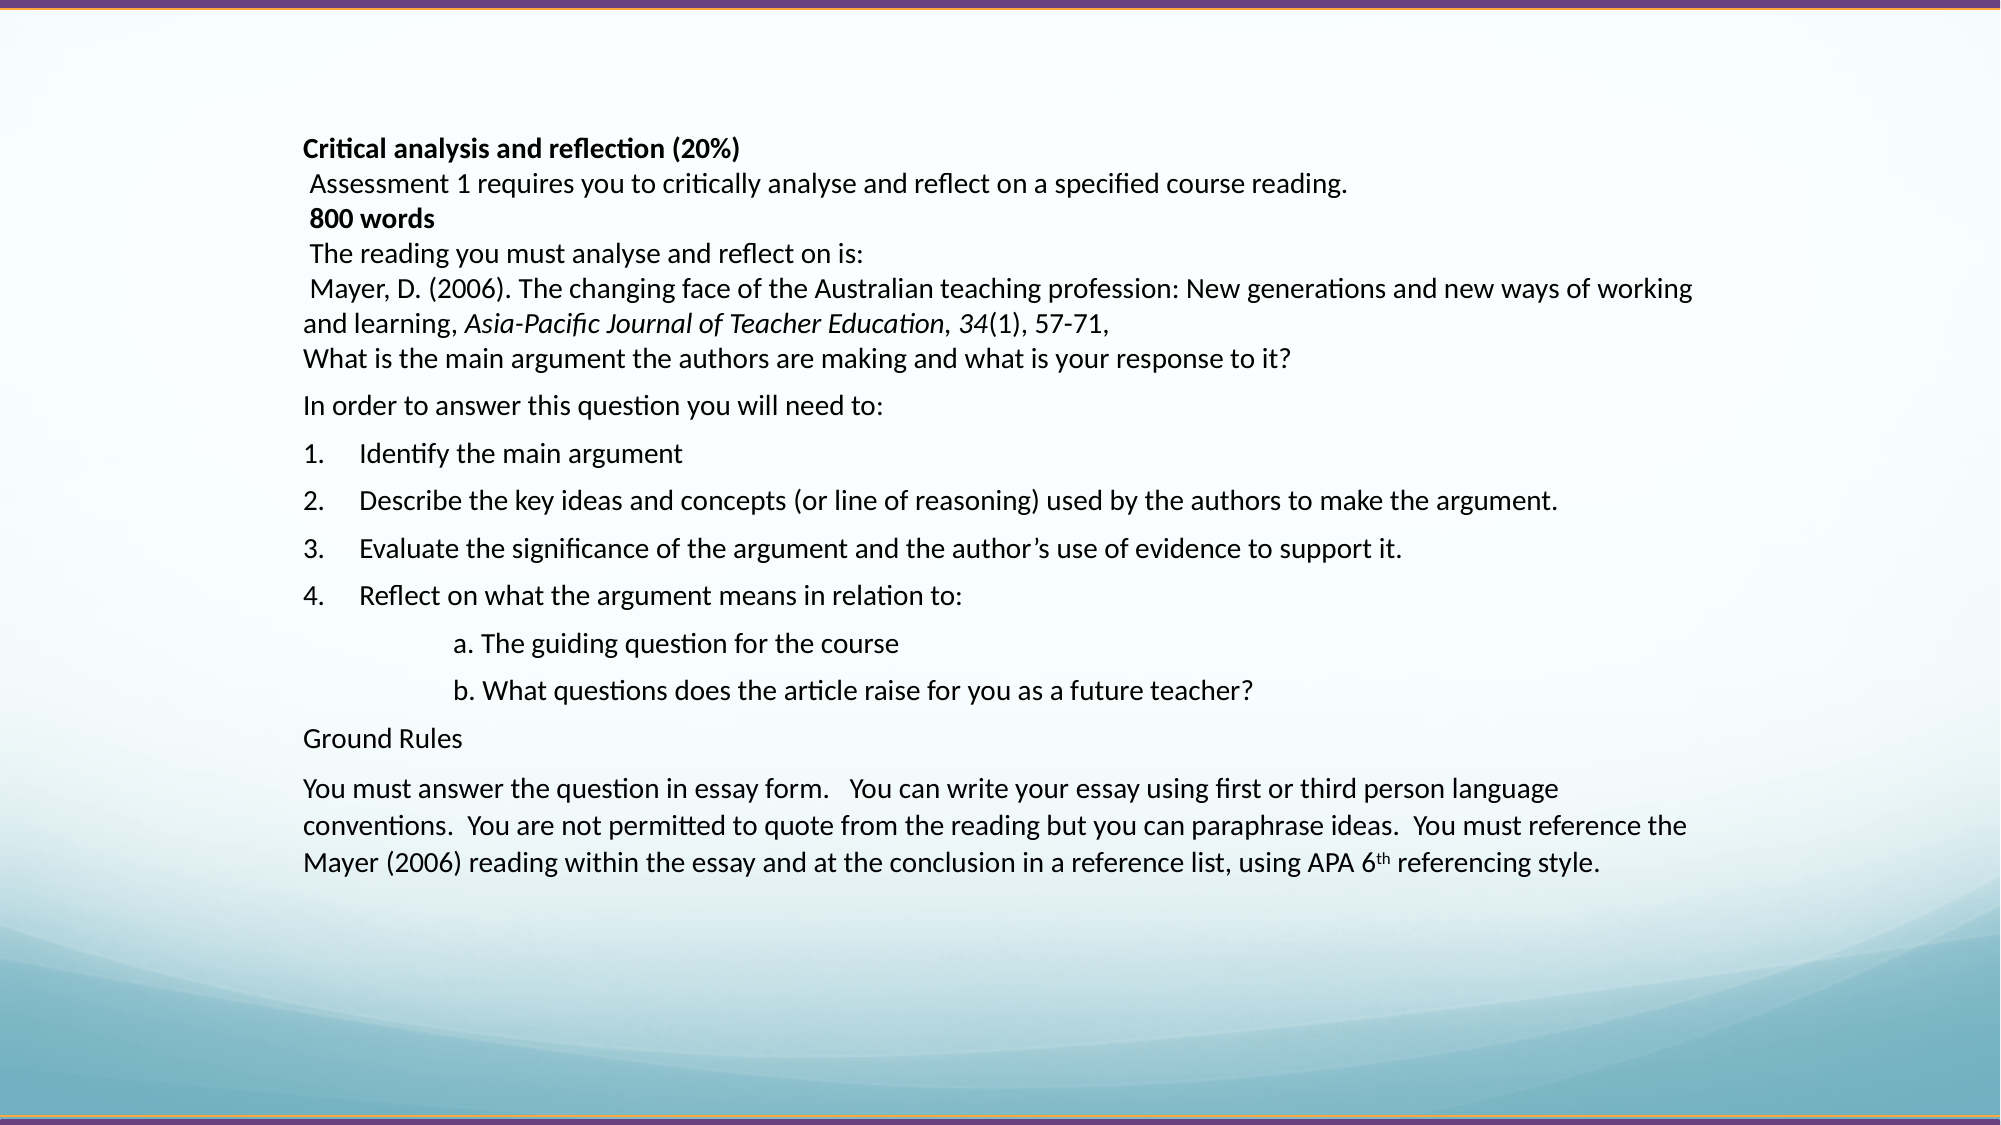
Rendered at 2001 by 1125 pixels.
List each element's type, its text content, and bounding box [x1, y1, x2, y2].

text_box Critical analysis and reflection (20%) Assessment 1 requires you to critically analyse and reflect on a specified course reading. 800 words The reading you must analyse and reflect on is: Mayer, D. (2006). The changing face of the Australian teaching profession: New generations and new ways of working and learning, Asia-Pacific Journal of Teacher Education, 34(1), 57-71, What is the main argument the authors are making and what is your response to it? In order to answer this question you will need to: Identify the main argument Describe the key ideas and concepts (or line of reasoning) used by the authors to make the argument. Evaluate the significance of the argument and the author’s use of evidence to support it. Reflect on what the argument means in relation to: a. The guiding question for the course b. What questions does the article raise for you as a future teacher? Ground Rules You must answer the question in essay form. You can write your essay using first or third person language conventions. You are not permitted to quote from the reading but you can paraphrase ideas. You must reference the Mayer (2006) reading within the essay and at the conclusion in a reference list, using APA 6th referencing style. [288, 122, 1715, 887]
